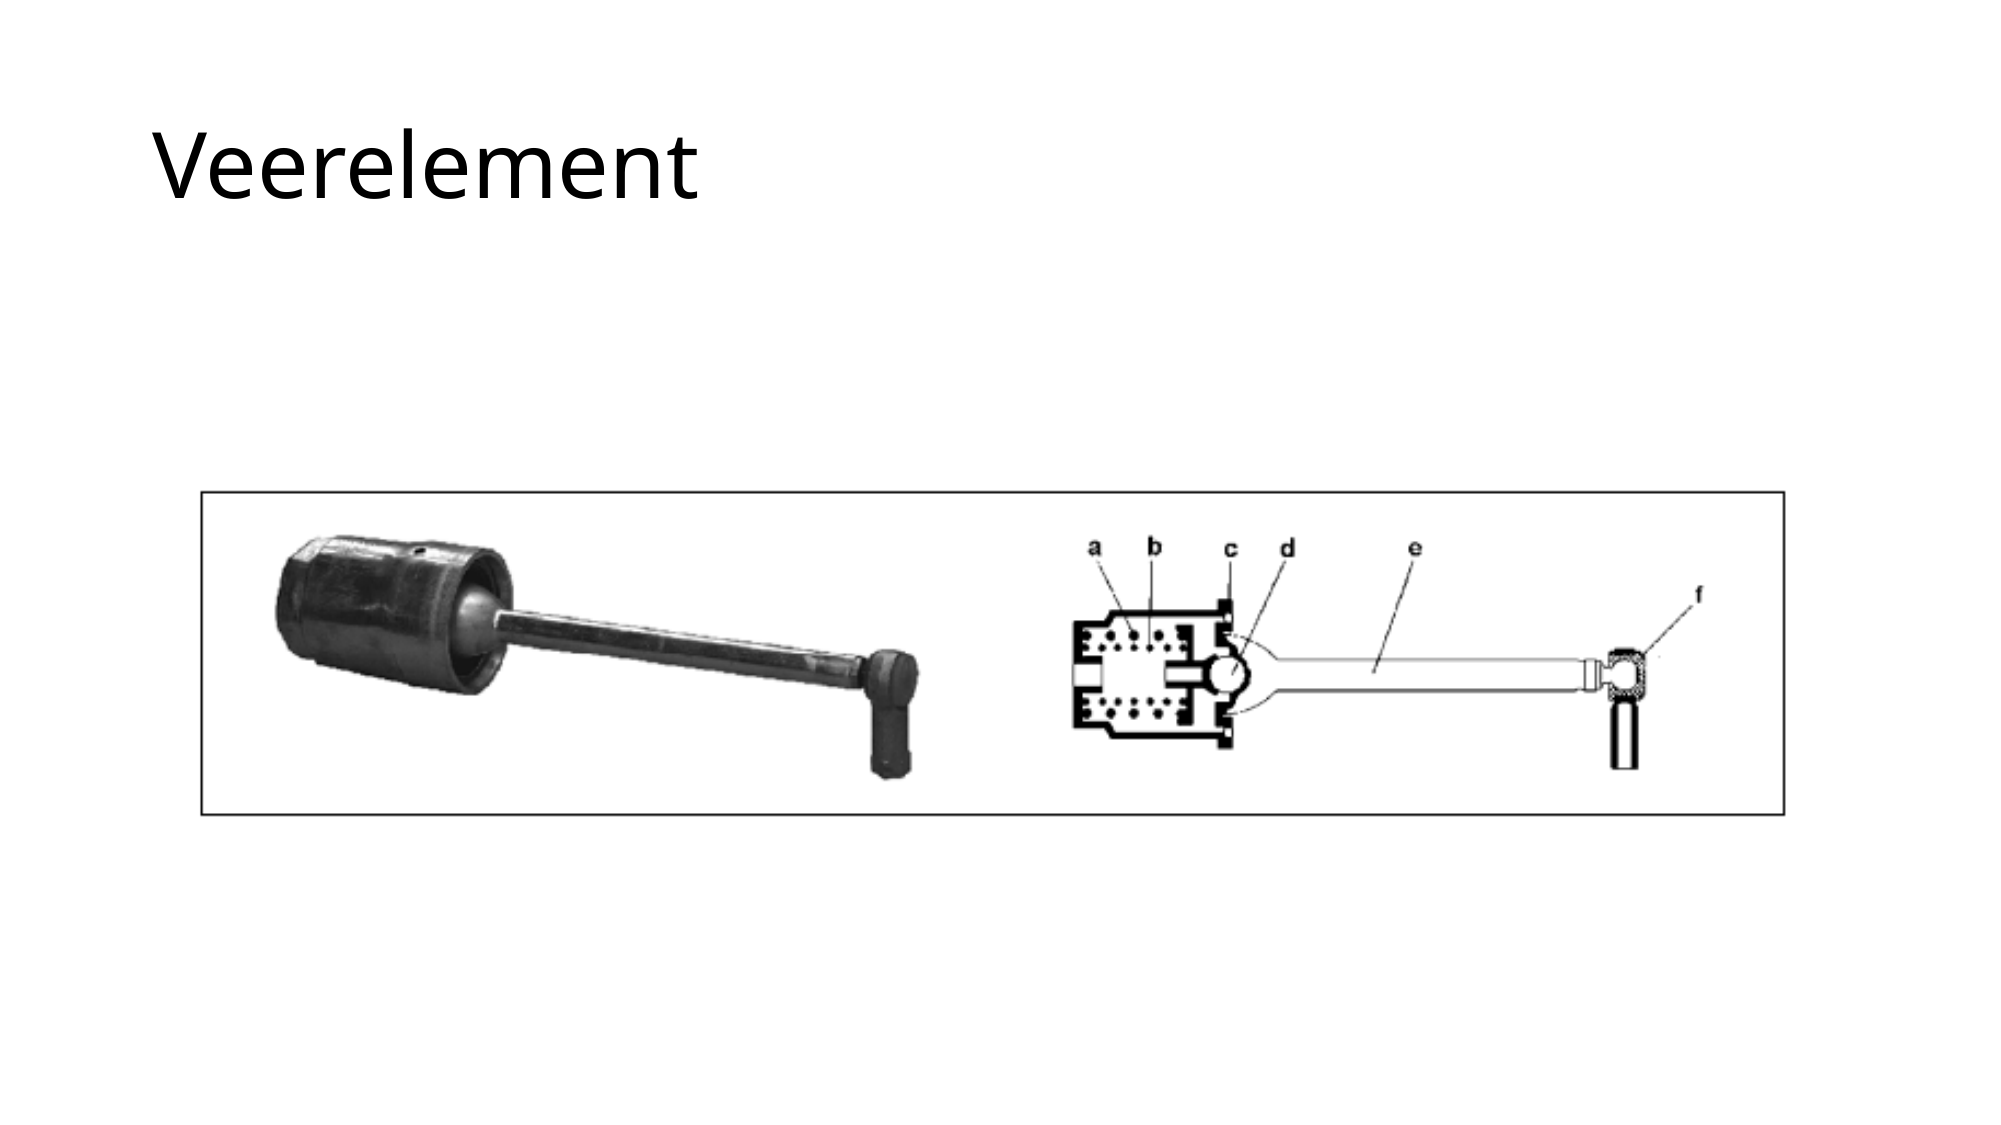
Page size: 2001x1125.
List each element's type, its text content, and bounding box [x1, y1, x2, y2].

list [188, 483, 1812, 834]
title Veerelement [137, 59, 1863, 278]
